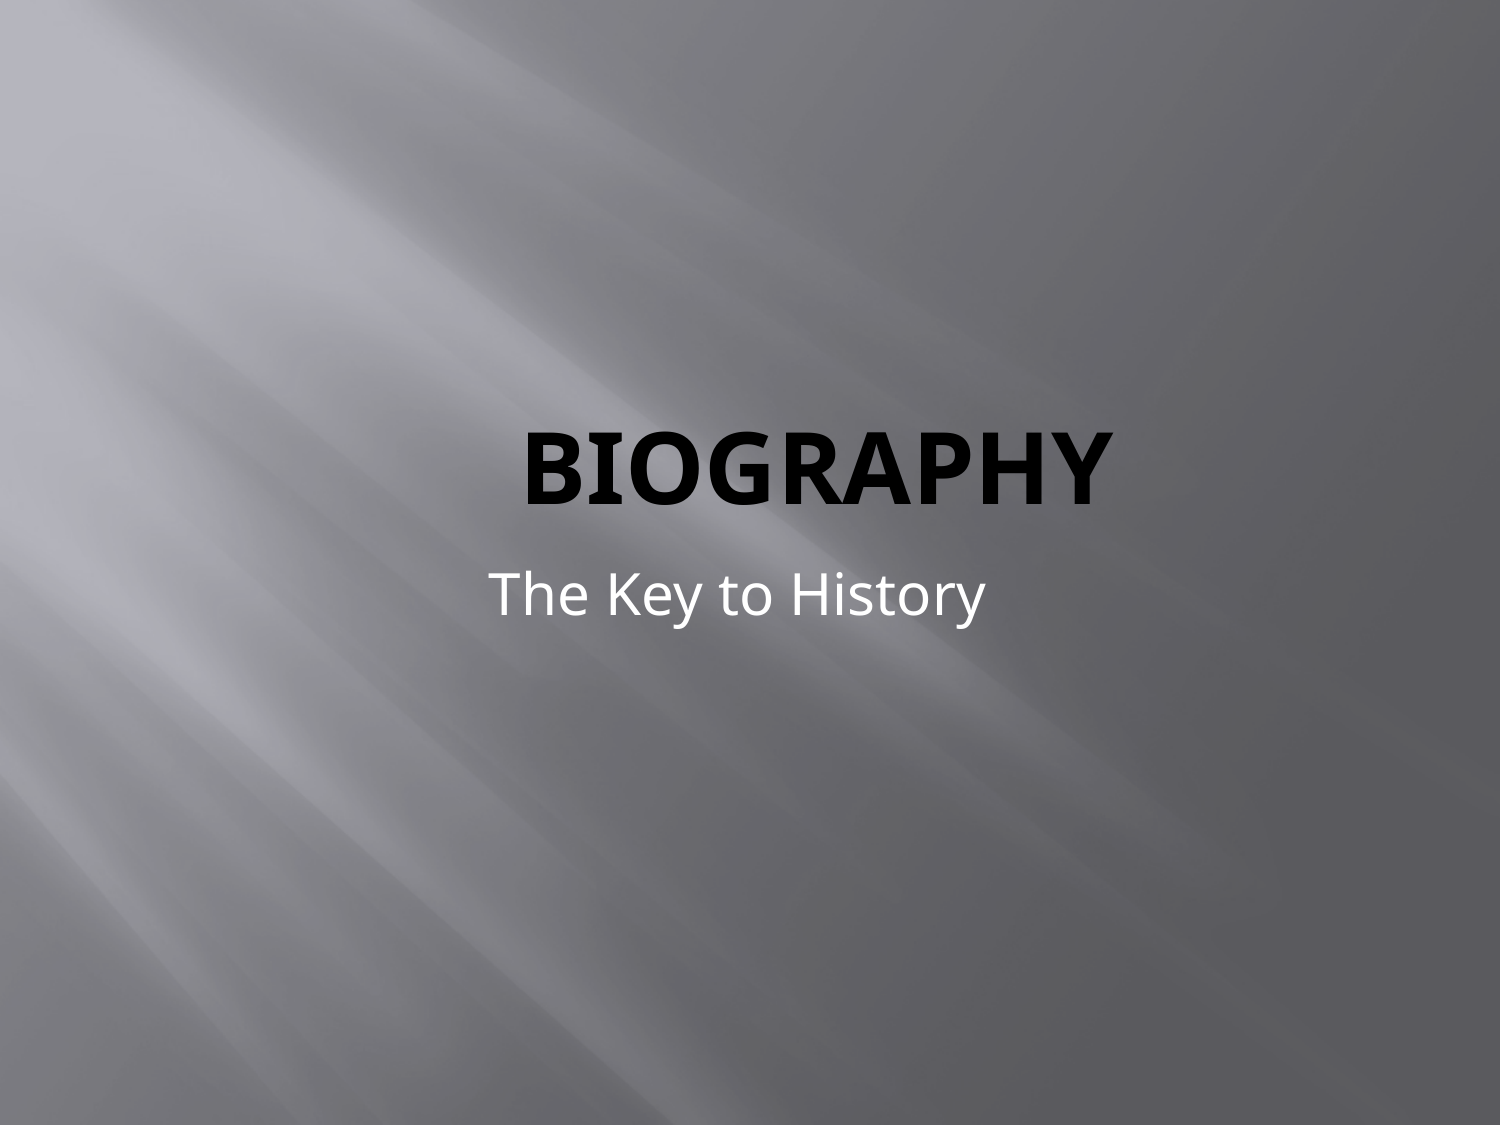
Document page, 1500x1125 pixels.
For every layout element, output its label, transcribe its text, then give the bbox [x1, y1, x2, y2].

subtitle The Key to History [212, 549, 1263, 838]
title Biography [69, 224, 1420, 525]
